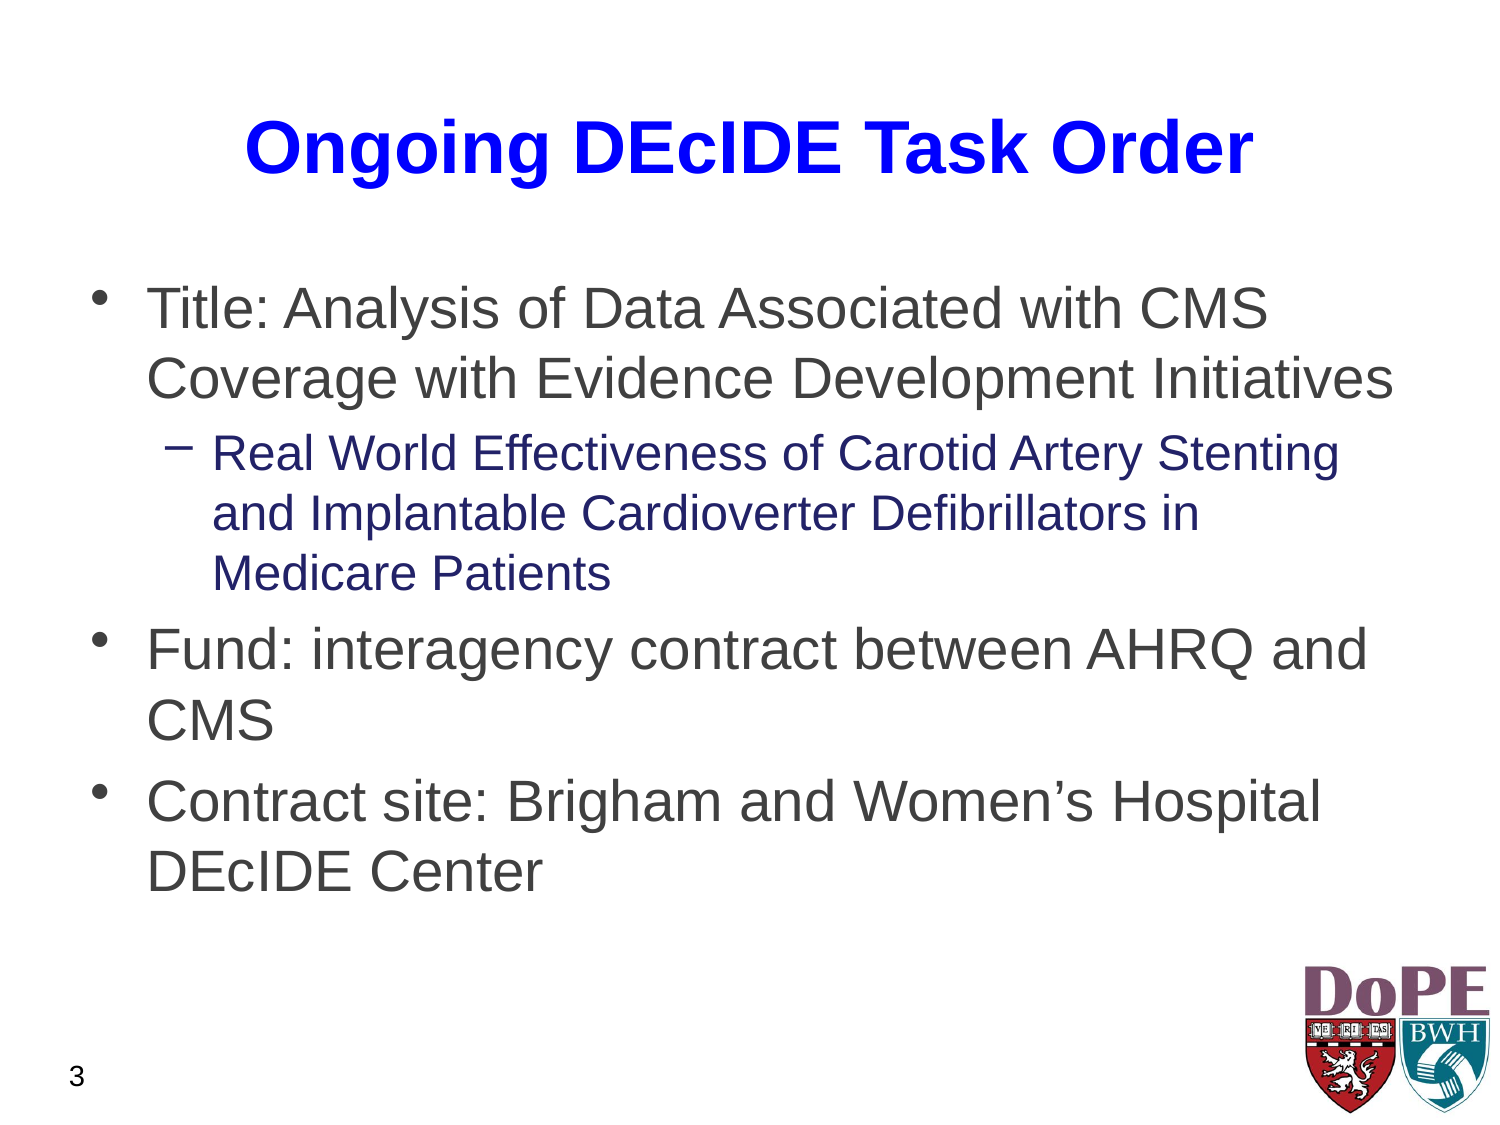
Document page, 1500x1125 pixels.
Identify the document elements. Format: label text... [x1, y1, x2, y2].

title Ongoing DEcIDE Task Order [75, 50, 1425, 238]
picture [1287, 954, 1500, 1125]
list Title: Analysis of Data Associated with CMS Coverage with Evidence Development Initiatives Real World Effectiveness of Carotid Artery Stenting and Implantable Cardioverter Defibrillators in Medicare Patients Fund: interagency contract between AHRQ and CMS Contract site: Brigham and Women’s Hospital DEcIDE Center [75, 262, 1425, 1005]
text_box 3 [37, 1050, 100, 1100]
